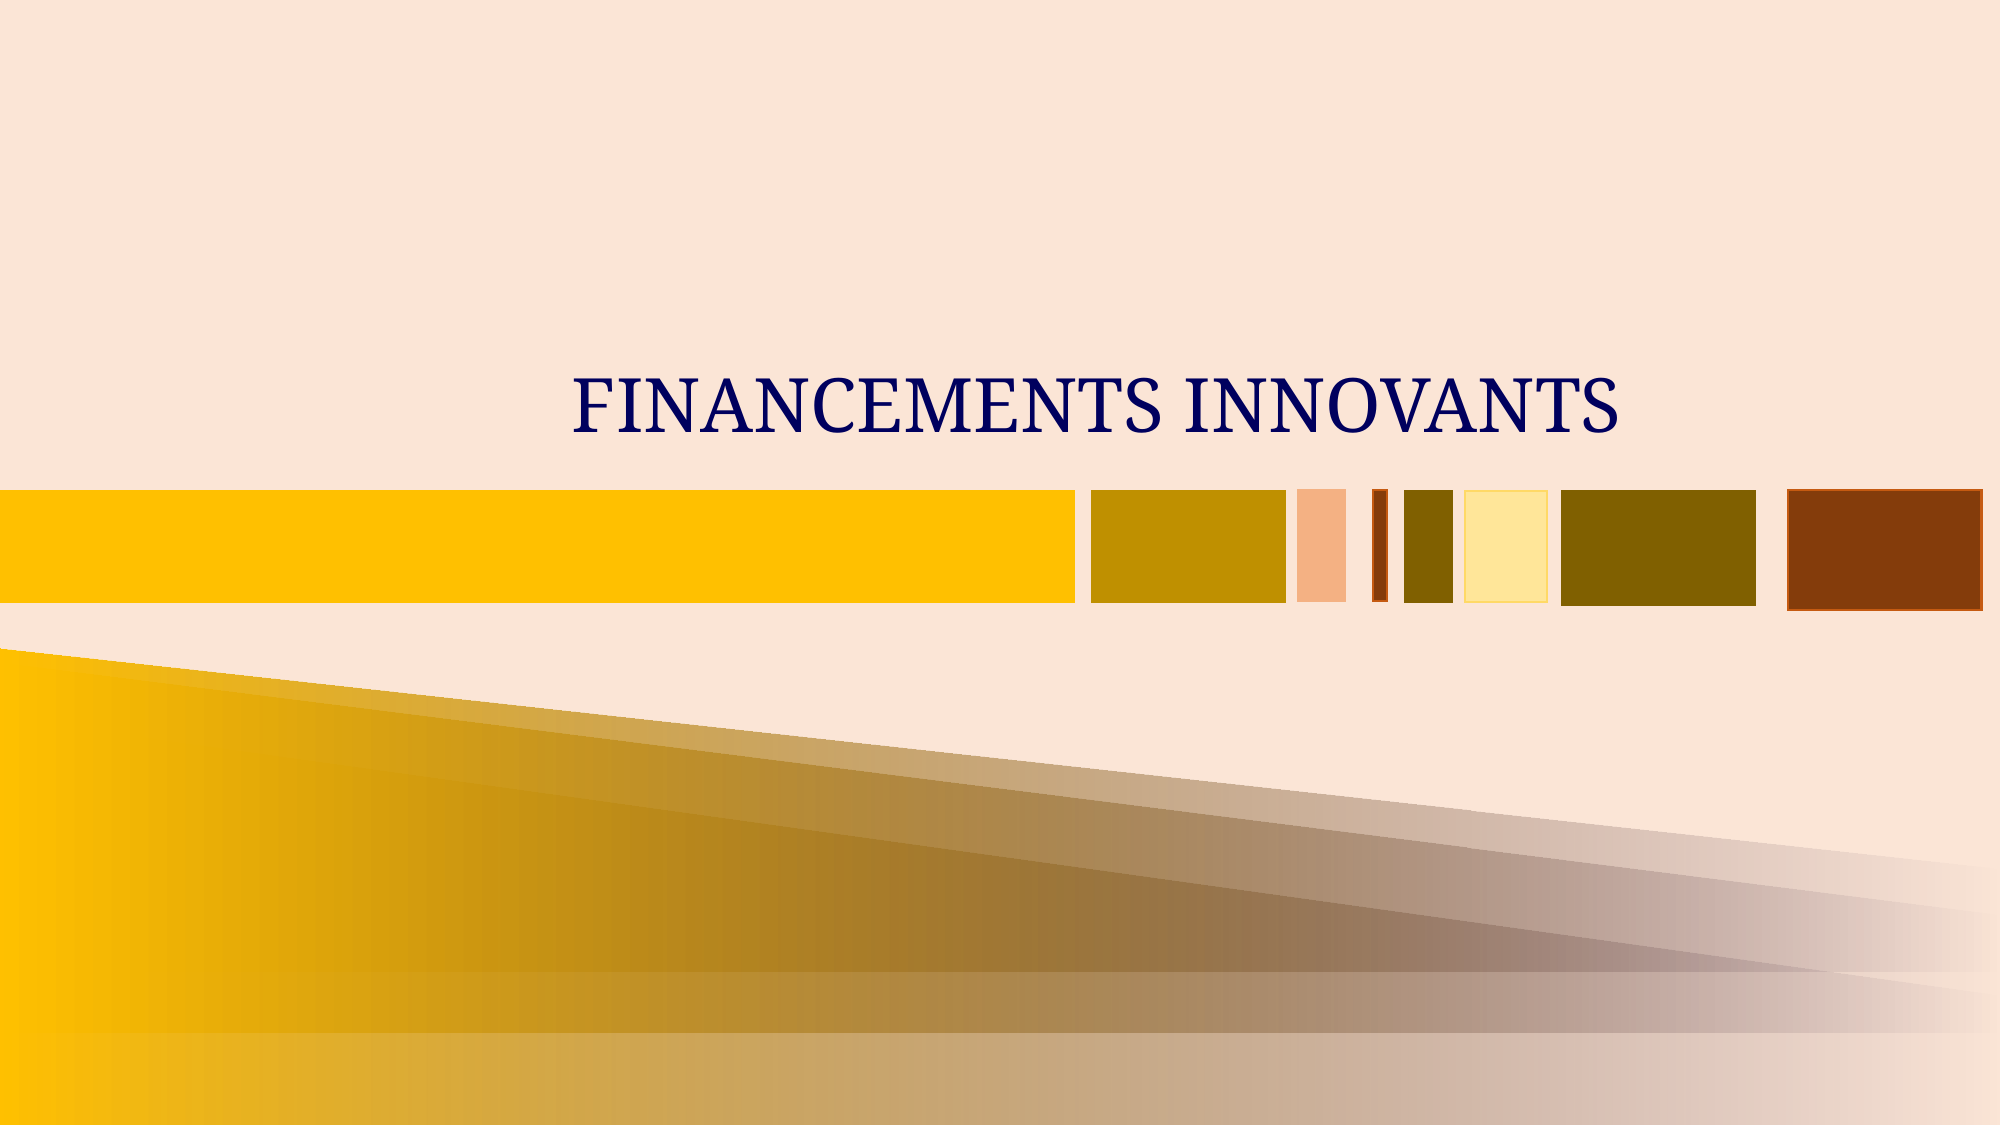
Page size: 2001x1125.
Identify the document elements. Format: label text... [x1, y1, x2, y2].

text_box [0, 972, 2000, 1033]
text_box [0, 648, 2000, 972]
text_box [0, 1033, 2000, 1125]
text_box FINANCEMENTS INNOVANTS [557, 349, 1682, 455]
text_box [0, 490, 1982, 610]
